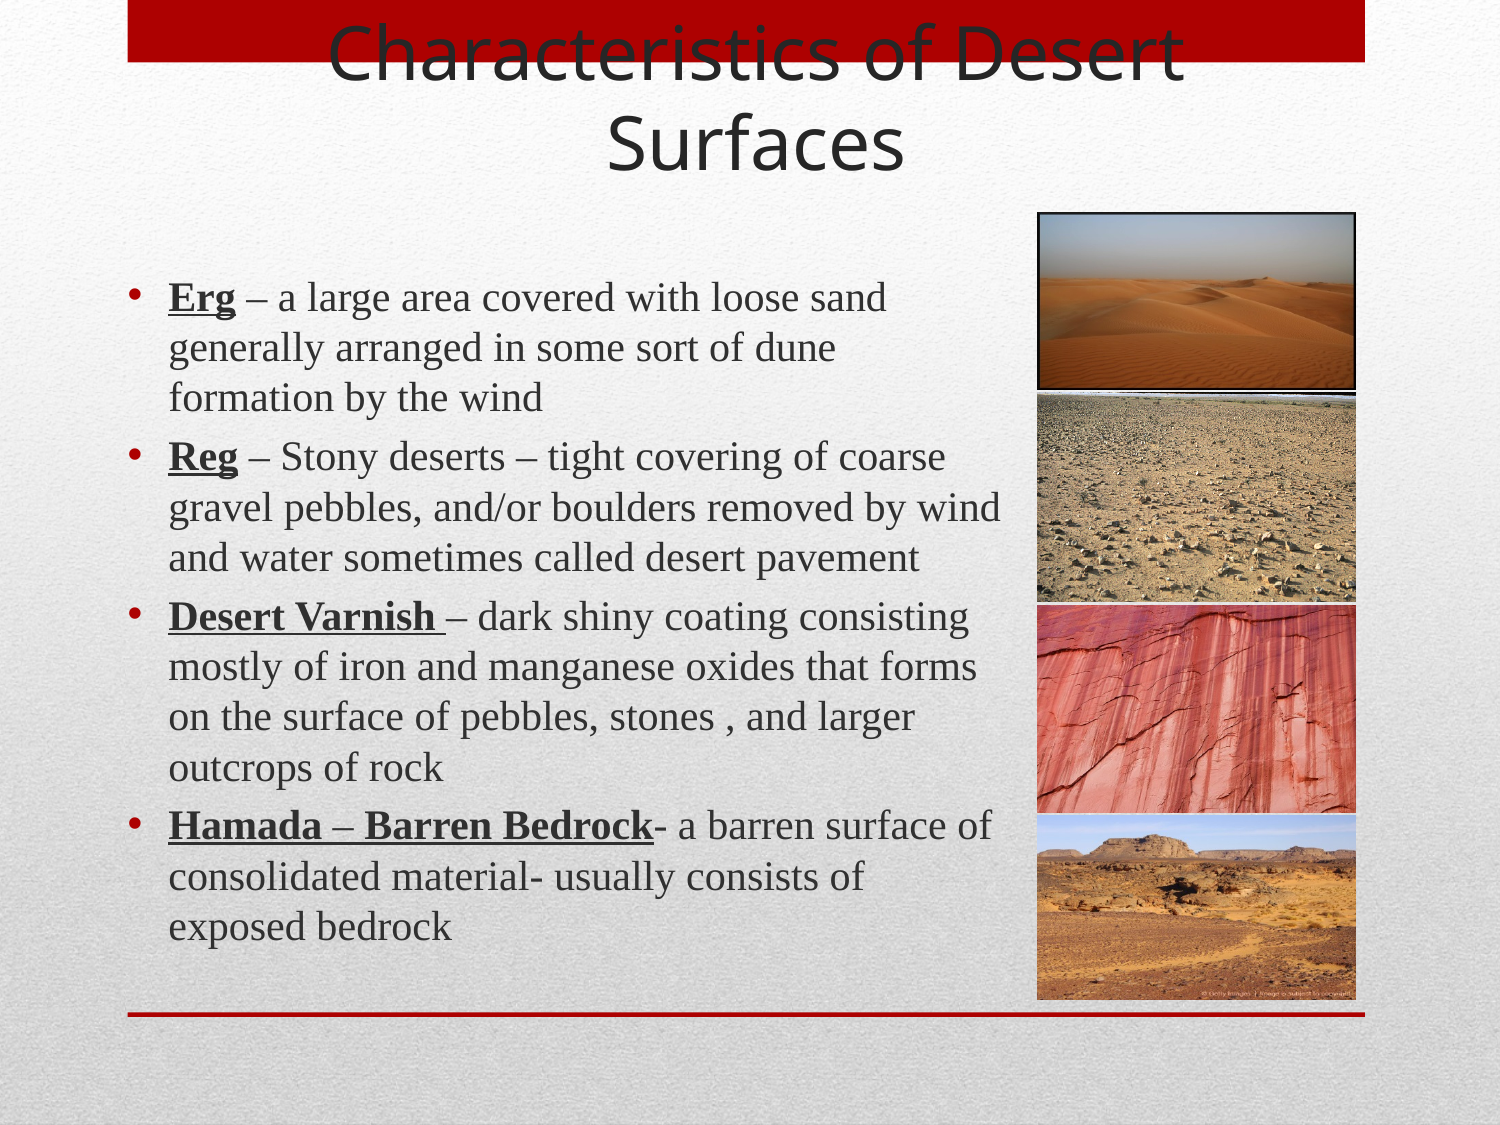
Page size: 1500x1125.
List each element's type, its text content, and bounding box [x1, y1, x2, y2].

title Characteristics of Desert Surfaces [187, 5, 1325, 193]
picture [1036, 211, 1357, 603]
picture [1036, 605, 1357, 814]
list Erg – a large area covered with loose sand generally arranged in some sort of dune formation by the wind Reg – Stony deserts – tight covering of coarse gravel pebbles, and/or boulders removed by wind and water sometimes called desert pavement Desert Varnish – dark shiny coating consisting mostly of iron and manganese oxides that forms on the surface of pebbles, stones , and larger outcrops of rock Hamada – Barren Bedrock- a barren surface of consolidated material- usually consists of exposed bedrock [112, 237, 1025, 981]
picture [1036, 815, 1357, 1001]
